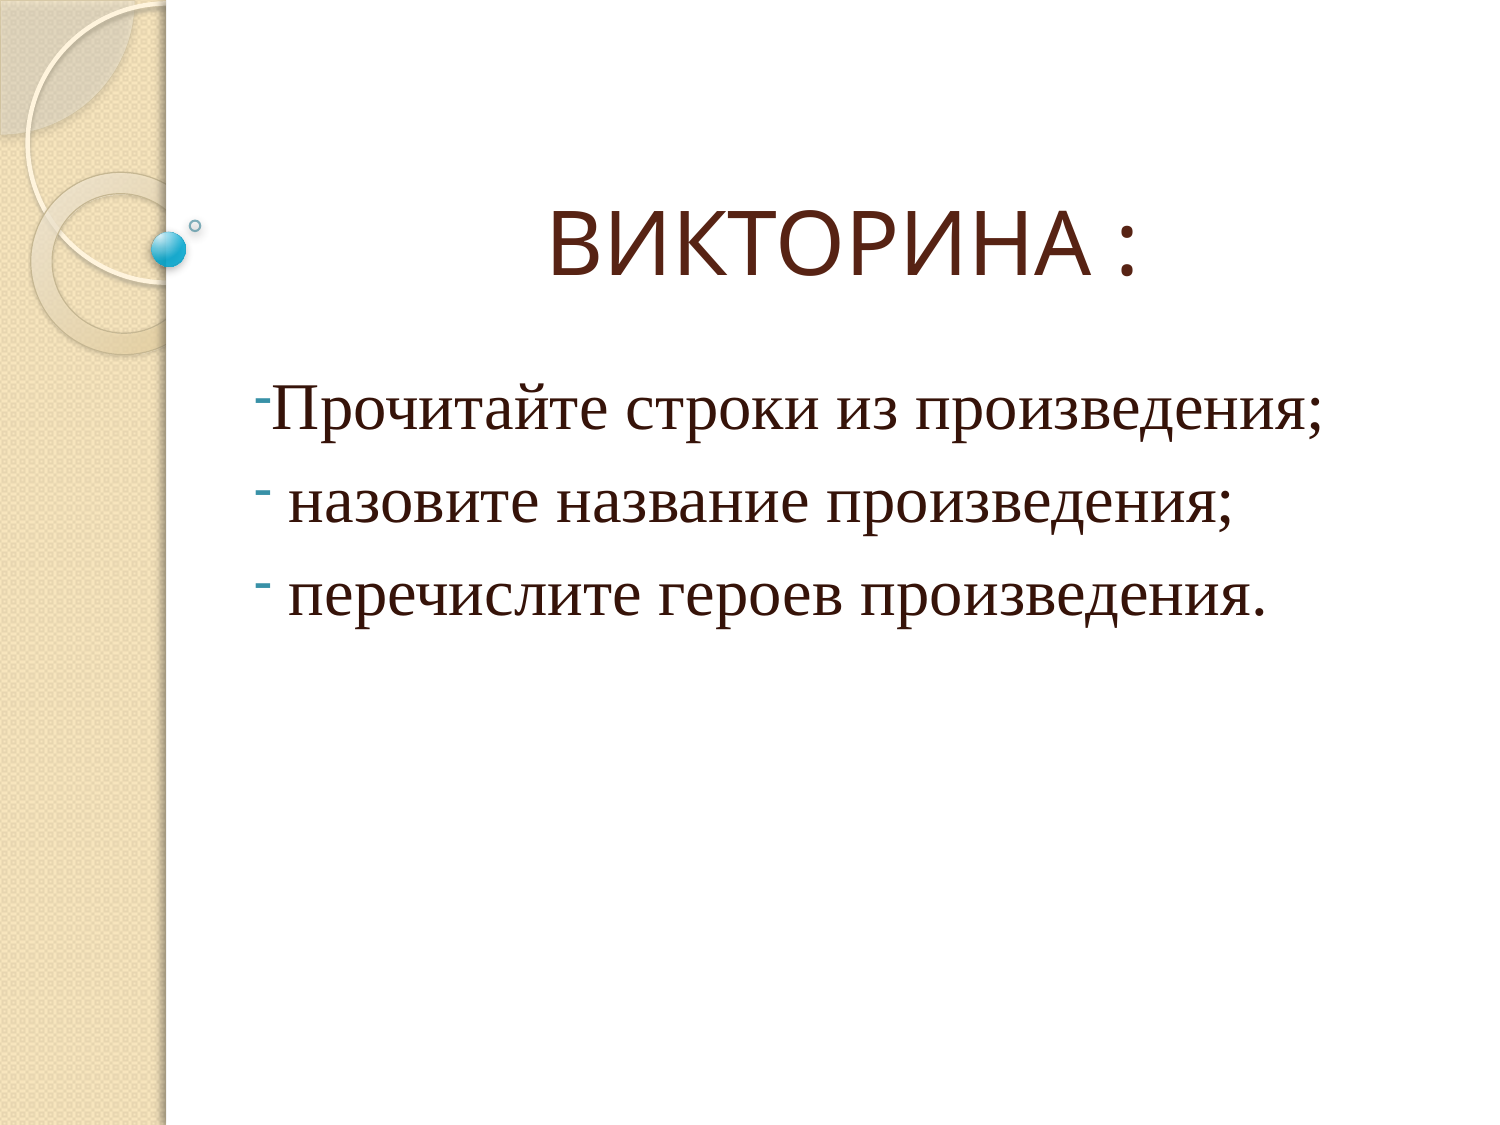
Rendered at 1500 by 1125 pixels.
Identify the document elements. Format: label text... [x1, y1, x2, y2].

subtitle Прочитайте строки из произведения; назовите название произведения; перечислите героев произведения. [234, 363, 1450, 727]
title ВИКТОРИНА : [234, 59, 1450, 301]
